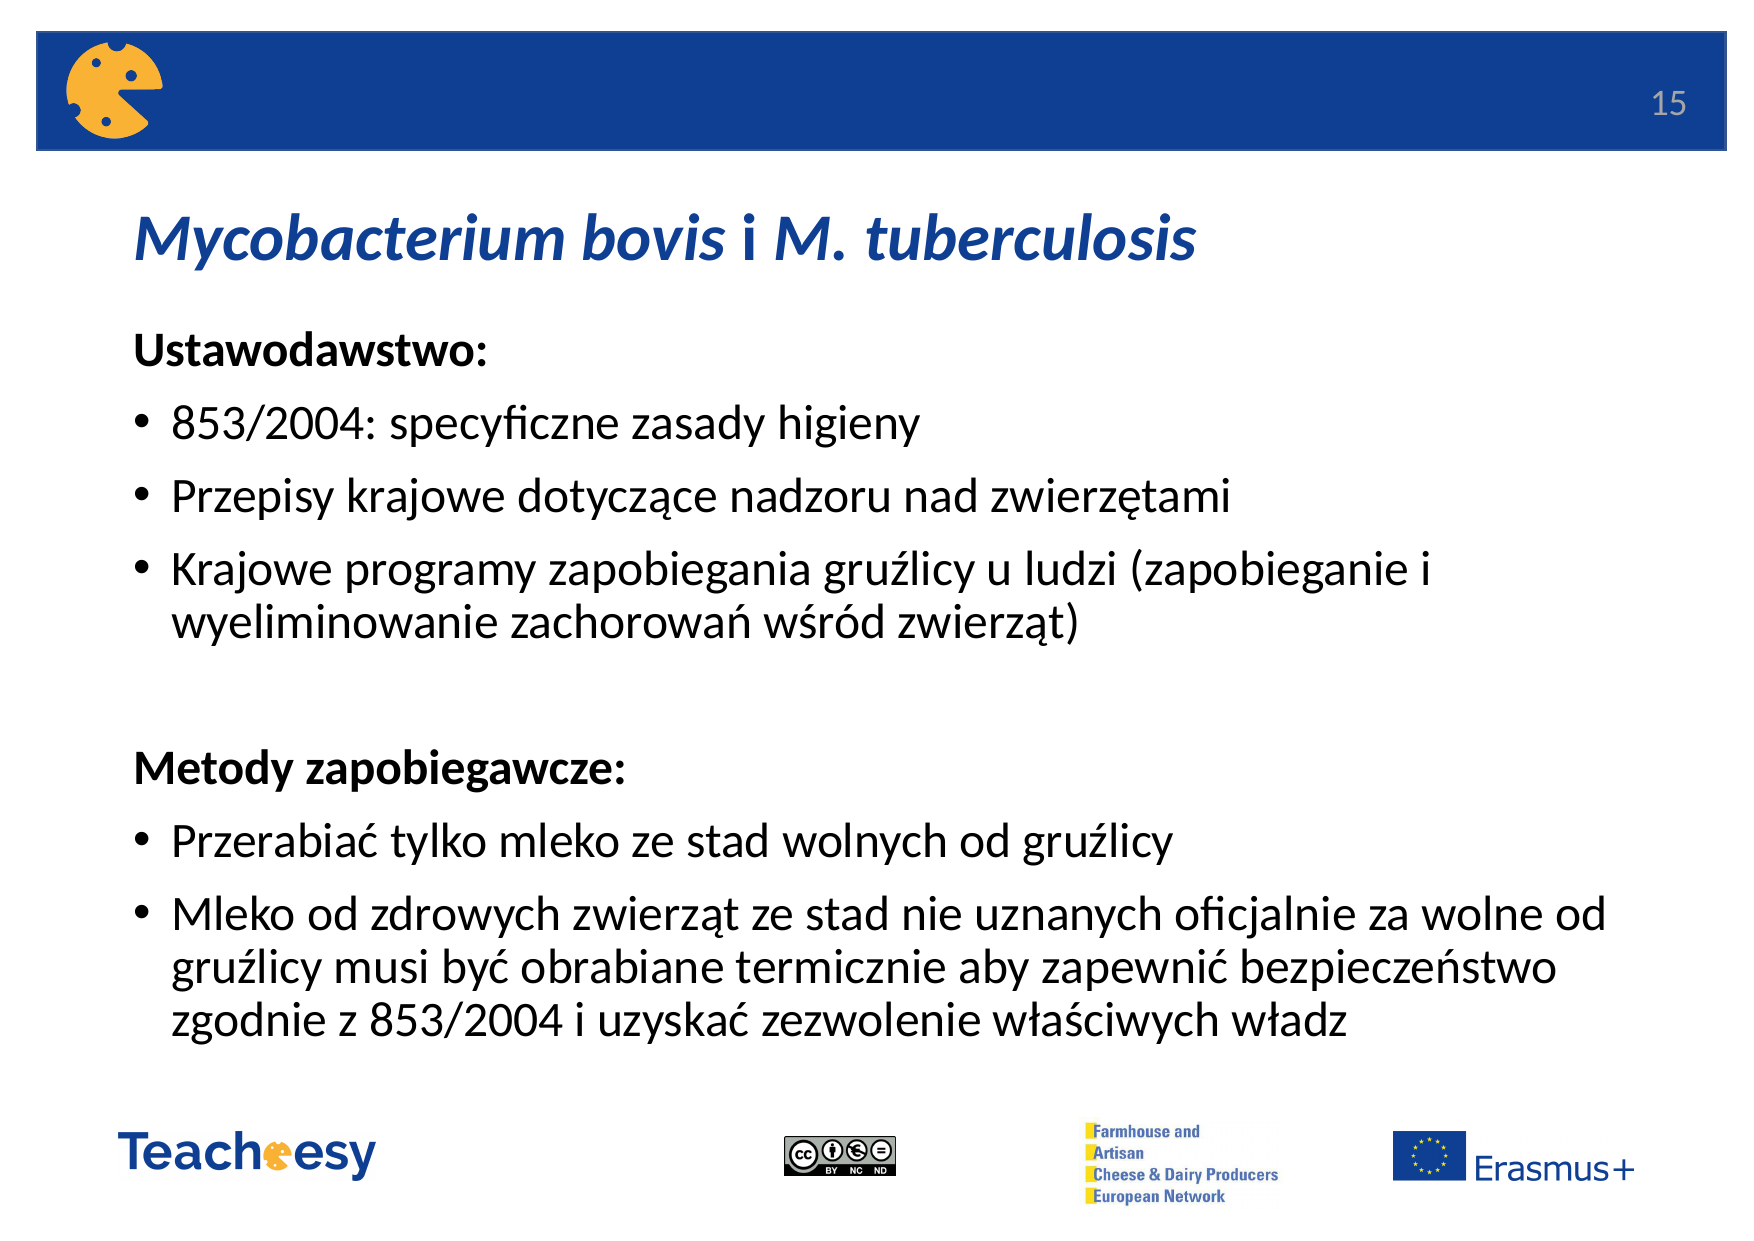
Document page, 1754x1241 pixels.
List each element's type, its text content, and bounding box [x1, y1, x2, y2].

picture [784, 1136, 896, 1176]
list Ustawodawstwo: 853/2004: specyficzne zasady higieny Przepisy krajowe dotyczące nadzoru nad zwierzętami Krajowe programy zapobiegania gruźlicy u ludzi (zapobieganie i wyeliminowanie zachorowań wśród zwierząt) Metody zapobiegawcze: Przerabiać tylko mleko ze stad wolnych od gruźlicy Mleko od zdrowych zwierząt ze stad nie uznanych oficjalnie za wolne od gruźlicy musi być obrabiane termicznie aby zapewnić bezpieczeństwo zgodnie z 853/2004 i uzyskać zezwolenie właściwych władz [118, 316, 1631, 1076]
picture [41, 17, 188, 164]
slide_number 15 [1606, 69, 1705, 113]
title Mycobacterium bovis i M. tuberculosis [118, 194, 1631, 283]
picture [1079, 1117, 1283, 1210]
picture [1393, 1131, 1634, 1181]
picture [118, 1131, 376, 1181]
